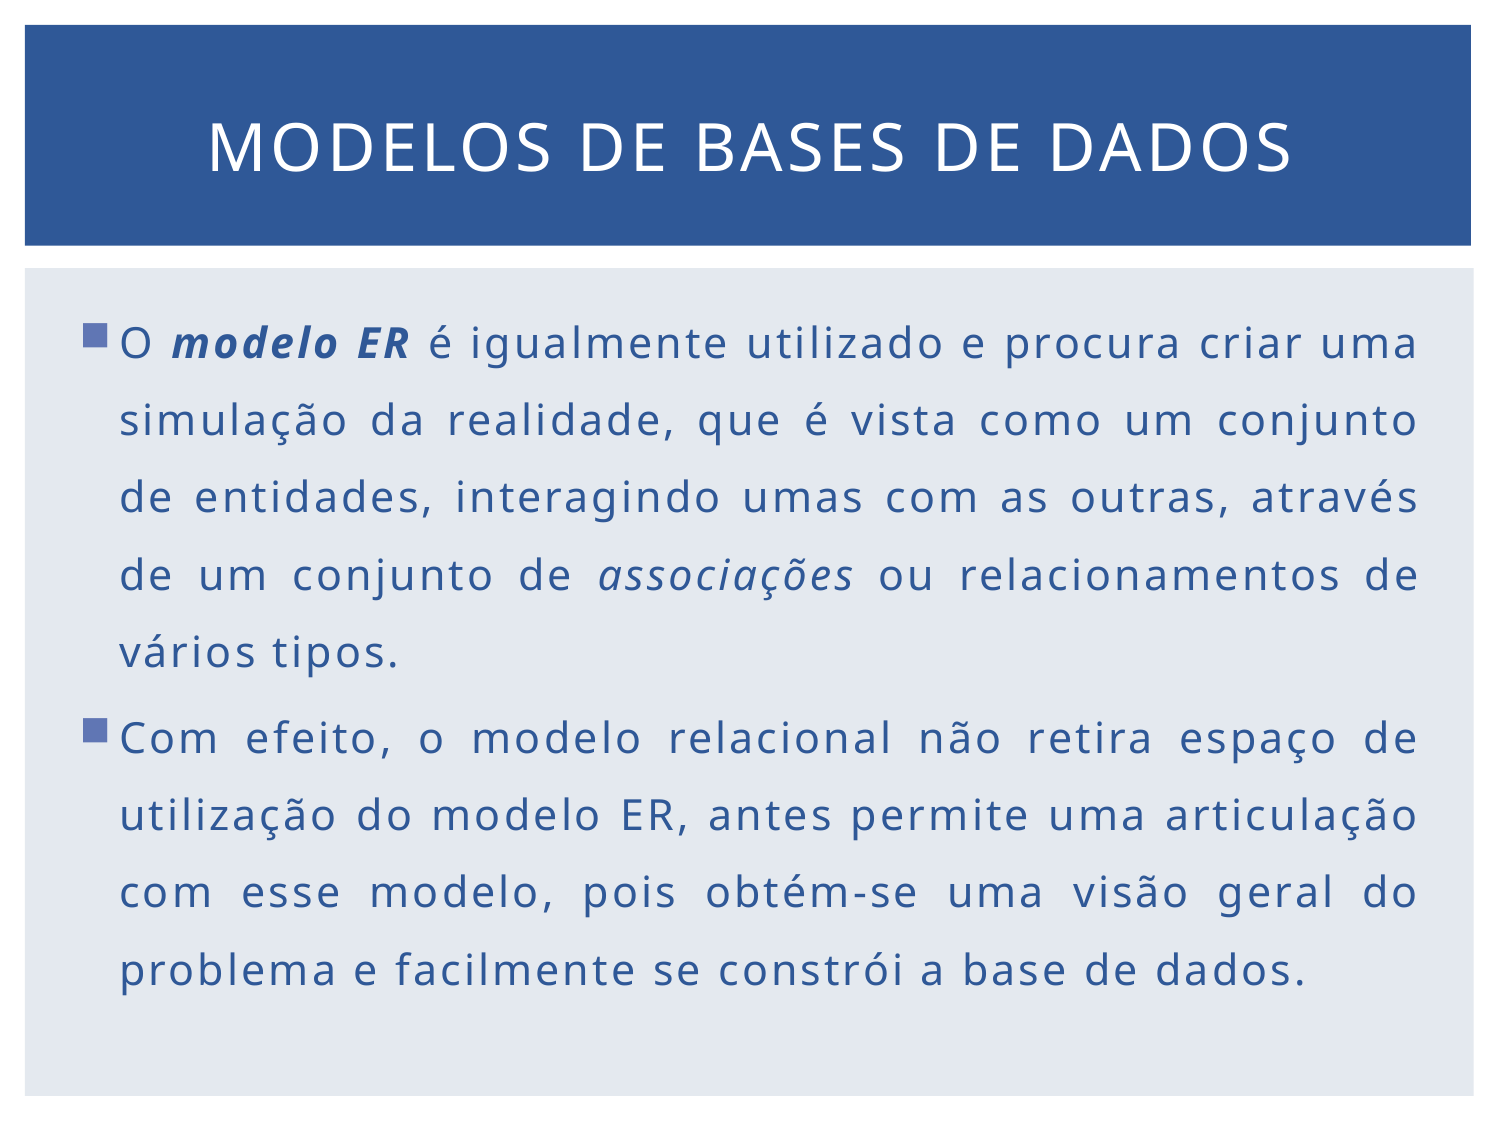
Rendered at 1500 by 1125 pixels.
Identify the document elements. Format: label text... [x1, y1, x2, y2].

list O modelo ER é igualmente utilizado e procura criar uma simulação da realidade, que é vista como um conjunto de entidades, interagindo umas com as outras, através de um conjunto de associações ou relacionamentos de vários tipos. Com efeito, o modelo relacional não retira espaço de utilização do modelo ER, antes permite uma articulação com esse modelo, pois obtém-se uma visão geral do problema e facilmente se constrói a base de dados. [62, 281, 1438, 1075]
title Modelos de bases de dados [62, 58, 1438, 232]
